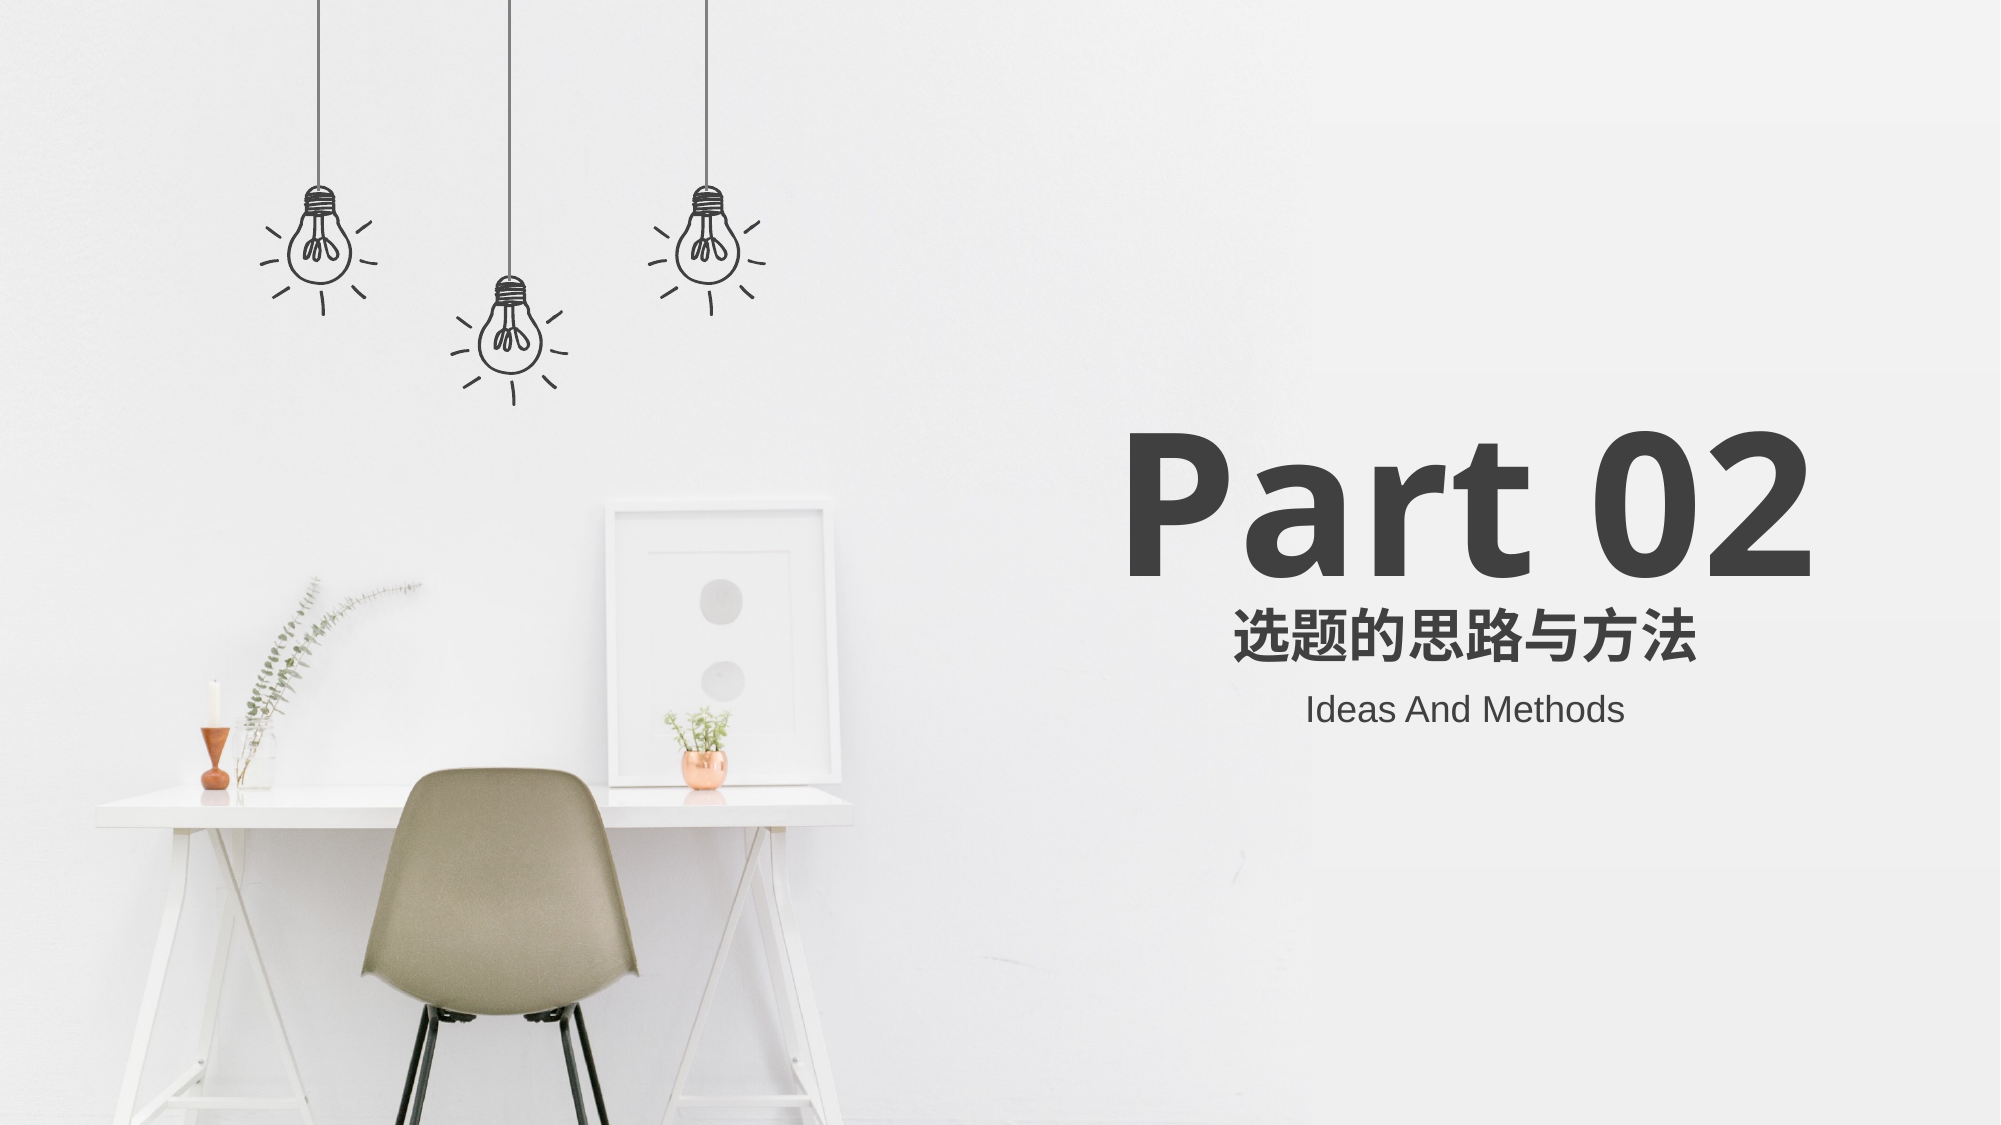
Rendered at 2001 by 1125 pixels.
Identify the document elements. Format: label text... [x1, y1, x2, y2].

text_box 选题的思路与方法 [1313, 592, 1873, 677]
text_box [0, 0, 1313, 1125]
text_box Part 02 [1313, 368, 1974, 624]
text_box Ideas And Methods [1313, 677, 1878, 738]
